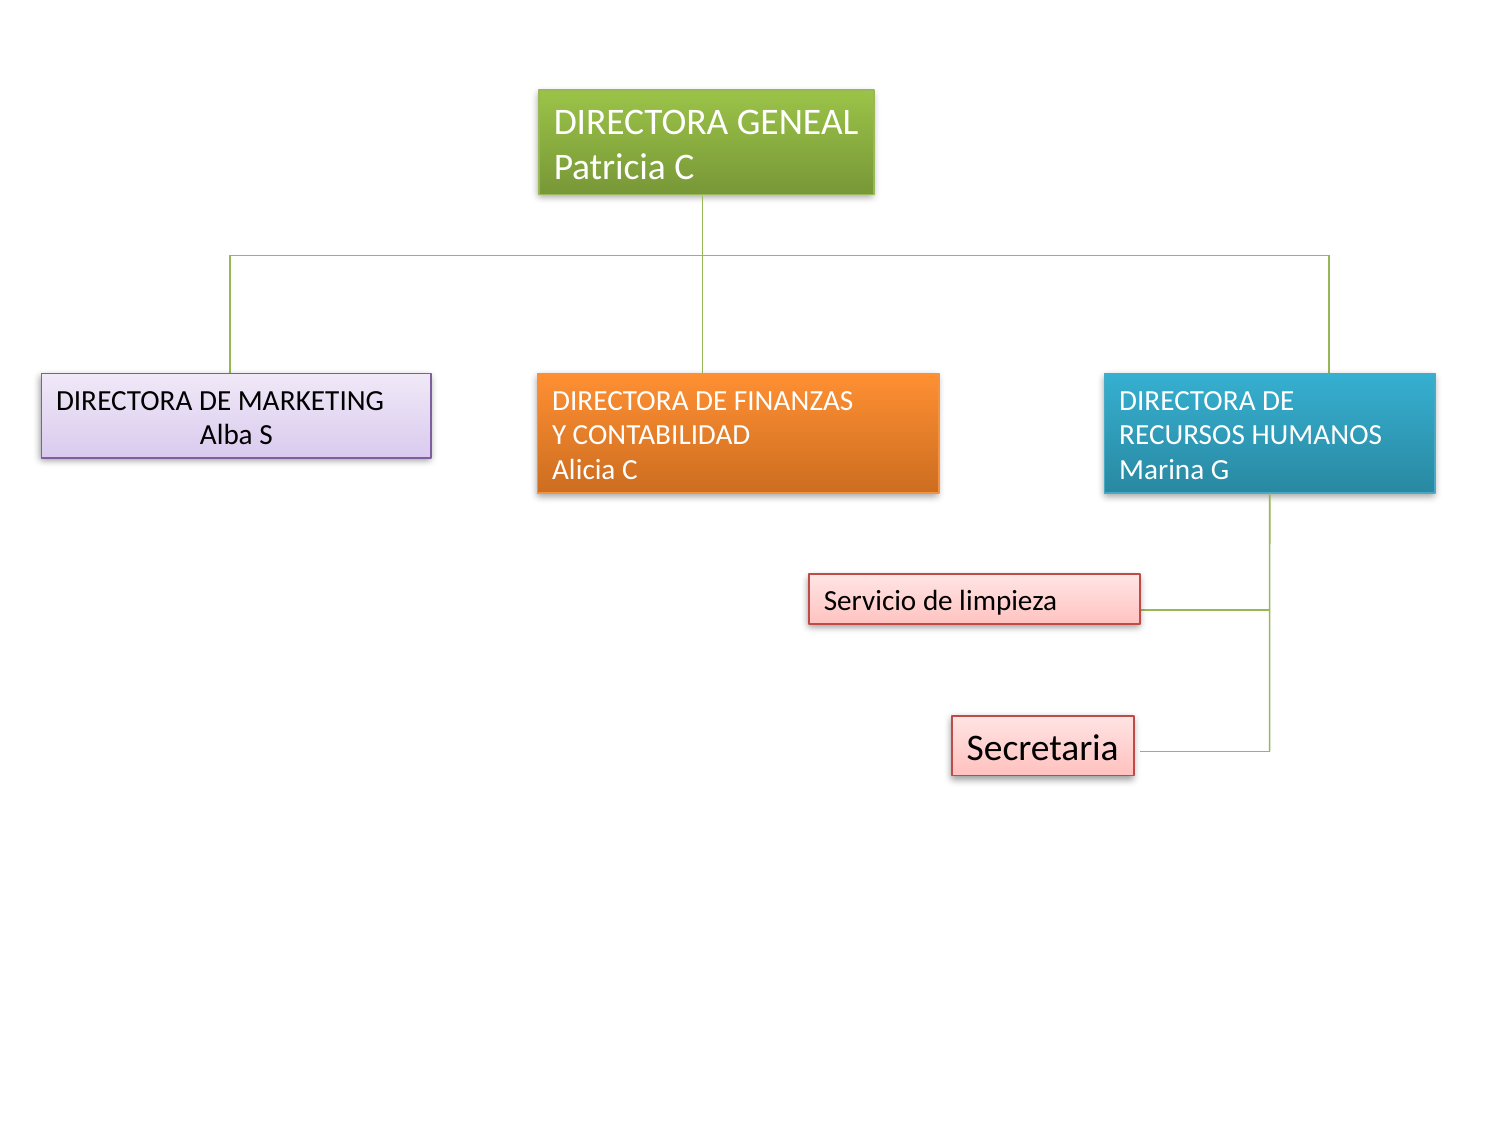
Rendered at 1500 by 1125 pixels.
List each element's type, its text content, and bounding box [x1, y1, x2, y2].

text_box Secretaria [951, 715, 1135, 776]
text_box DIRECTORA DE FINANZAS Y CONTABILIDAD Alicia C [537, 373, 940, 494]
text_box DIRECTORA DE RECURSOS HUMANOS Marina G [1104, 373, 1436, 494]
text_box DIRECTORA GENEAL Patricia C [538, 89, 875, 195]
text_box DIRECTORA DE MARKETING Alba S [41, 373, 432, 459]
text_box Servicio de limpieza [808, 573, 1141, 625]
